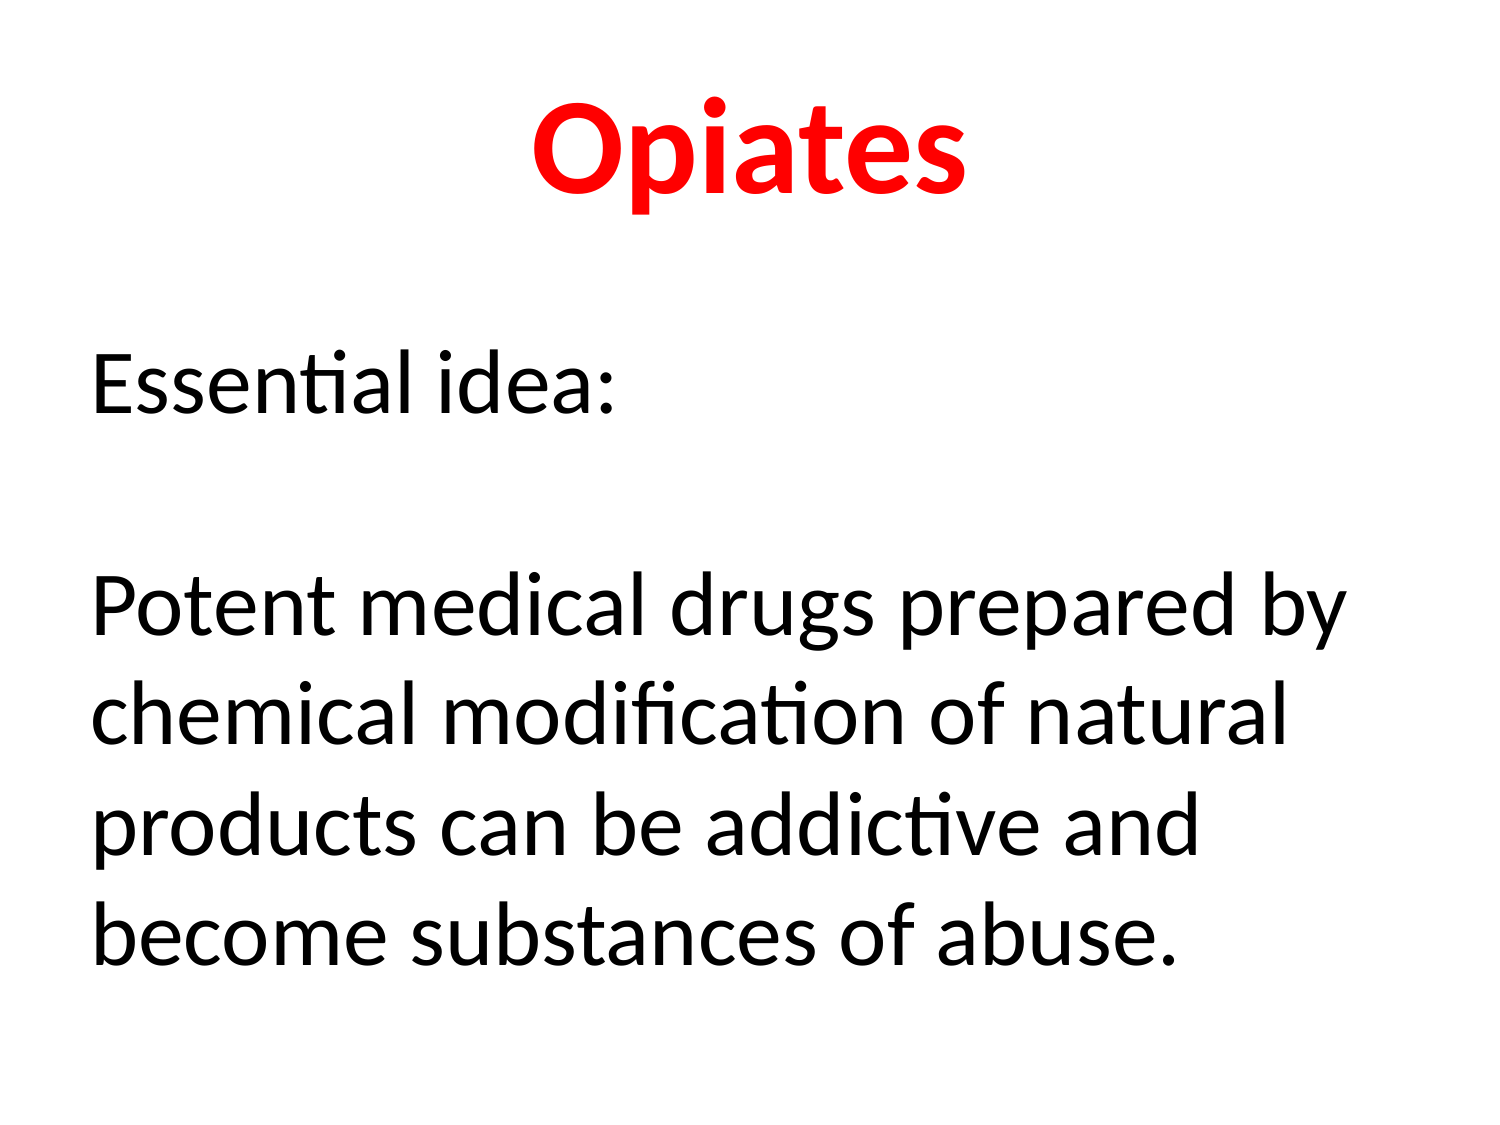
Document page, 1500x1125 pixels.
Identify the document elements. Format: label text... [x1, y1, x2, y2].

title Opiates [75, 45, 1425, 233]
list Essential idea: Potent medical drugs prepared by chemical modification of natural products can be addictive and become substances of abuse. [75, 314, 1425, 1005]
